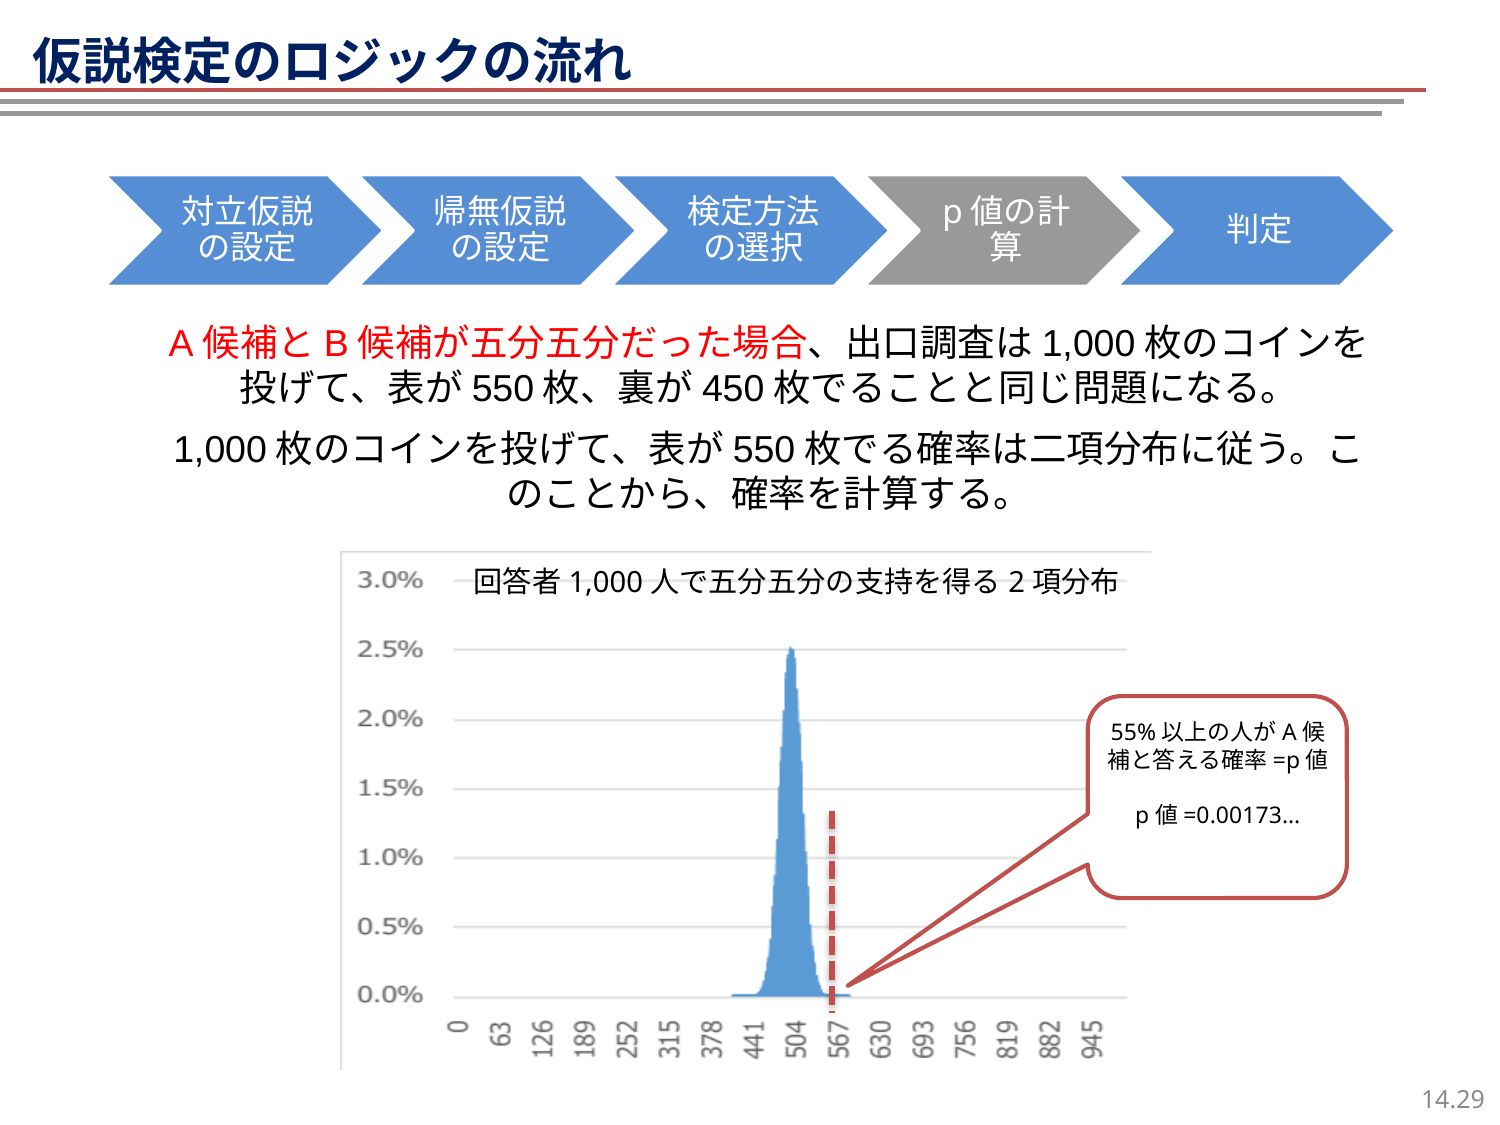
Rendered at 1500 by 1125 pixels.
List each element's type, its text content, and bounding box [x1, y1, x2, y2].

text_box [1155, 694, 1343, 710]
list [102, 148, 1398, 313]
text_box 55%以上の人がA候補と答える確率=p値 p値=0.00173… [1155, 710, 1347, 835]
text_box [1155, 718, 1349, 901]
text_box A候補とB候補が五分五分だった場合、出口調査は1,000枚のコインを投げて、表が550枚、裏が450枚でることと同じ問題になる。 [140, 319, 1397, 417]
text_box 仮説検定のロジックの流れ [17, 21, 1459, 151]
slide_number 28 [1381, 1065, 1500, 1125]
picture [339, 551, 1152, 1070]
text_box 1,000枚のコインを投げて、表が550枚でる確率は二項分布に従う。このことから、確率を計算する。 [140, 417, 1397, 523]
